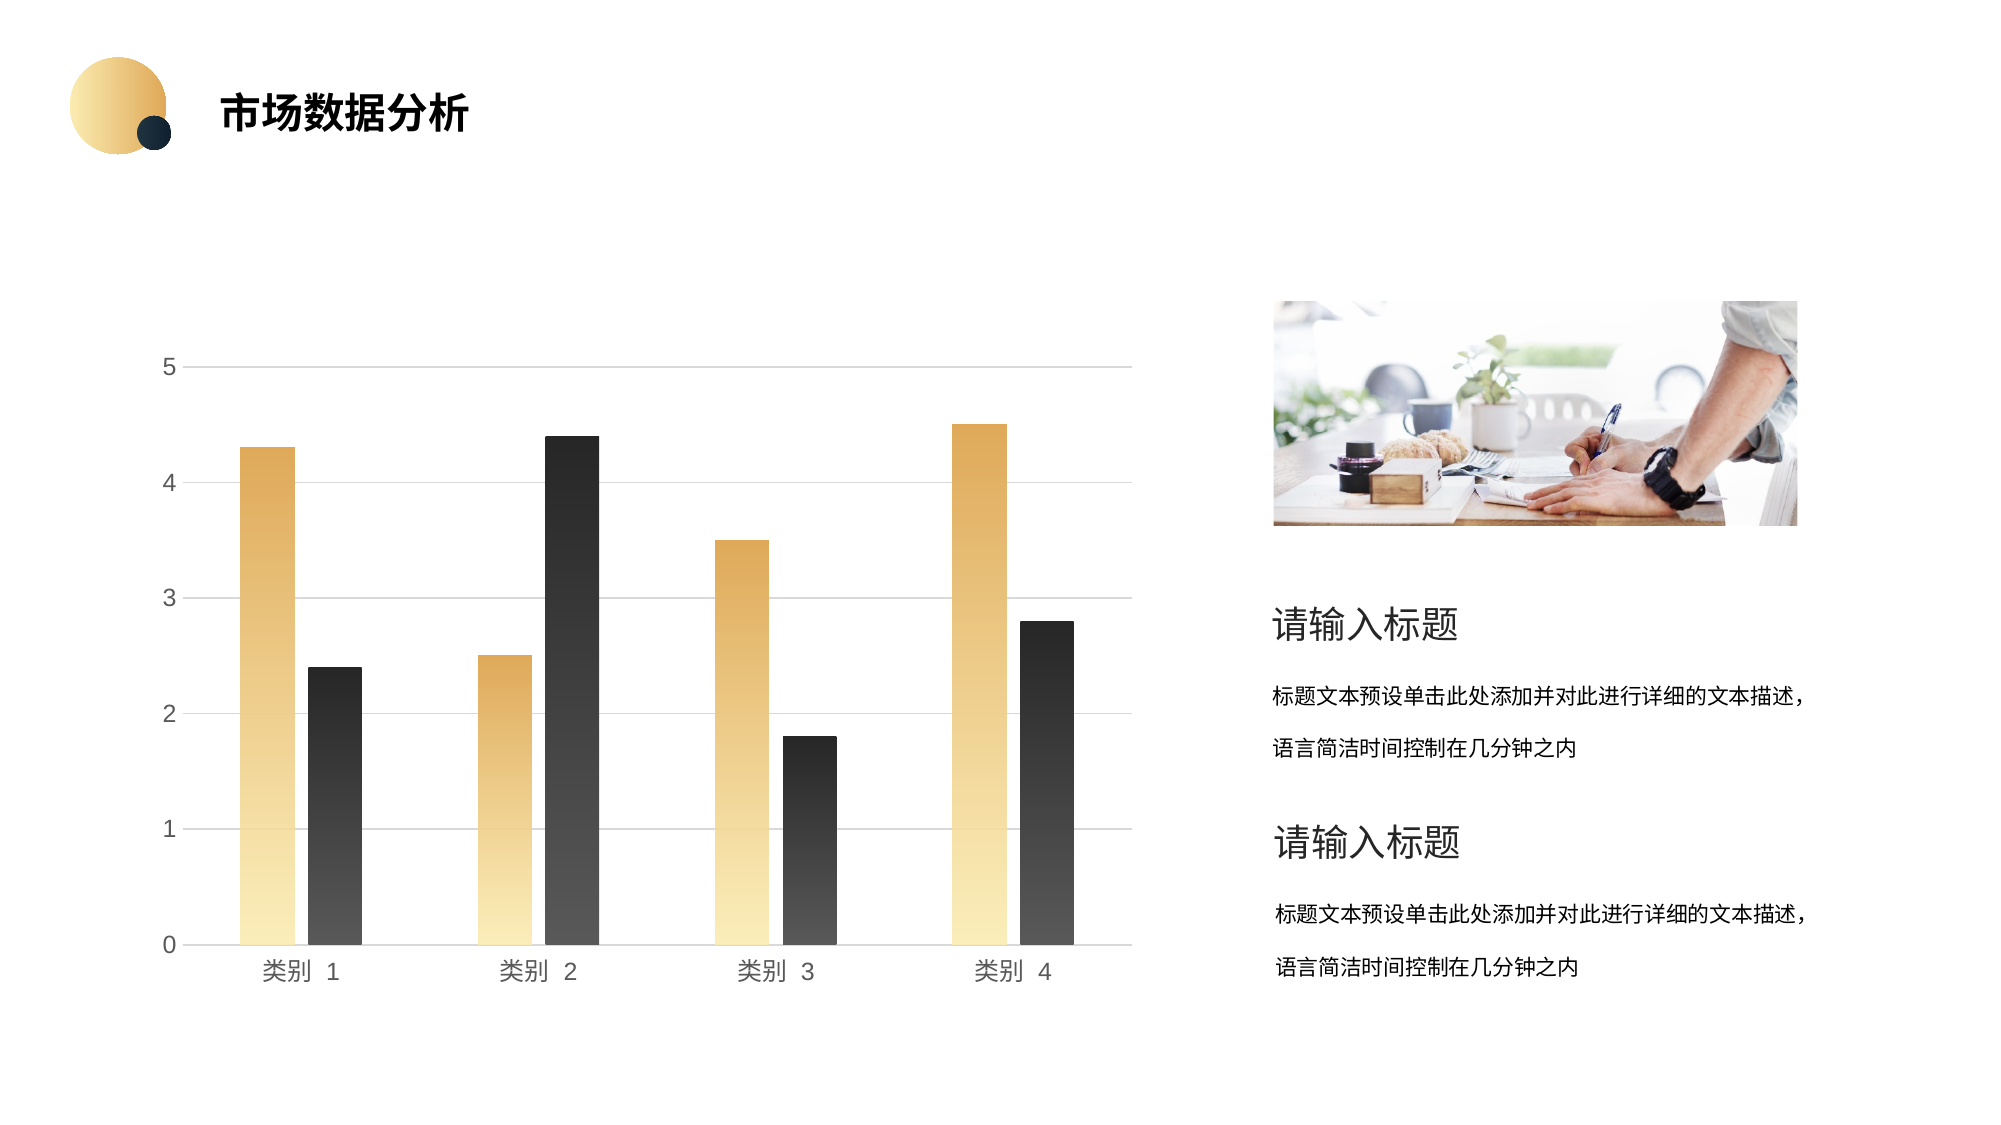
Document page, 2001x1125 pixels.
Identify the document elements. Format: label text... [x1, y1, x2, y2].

text_box 标题文本预设单击此处添加并对此进行详细的文本描述，语言简洁时间控制在几分钟之内 [1258, 648, 1846, 769]
text_box 标题文本预设单击此处添加并对此进行详细的文本描述，语言简洁时间控制在几分钟之内 [1260, 867, 1848, 987]
text_box 请输入标题 [1253, 812, 1578, 916]
text_box 请输入标题 [1251, 594, 1576, 698]
text_box 市场数据分析 [193, 86, 497, 137]
text_box [68, 56, 168, 156]
picture [1273, 301, 1798, 526]
text_box [135, 114, 173, 152]
chart [142, 340, 1153, 1002]
